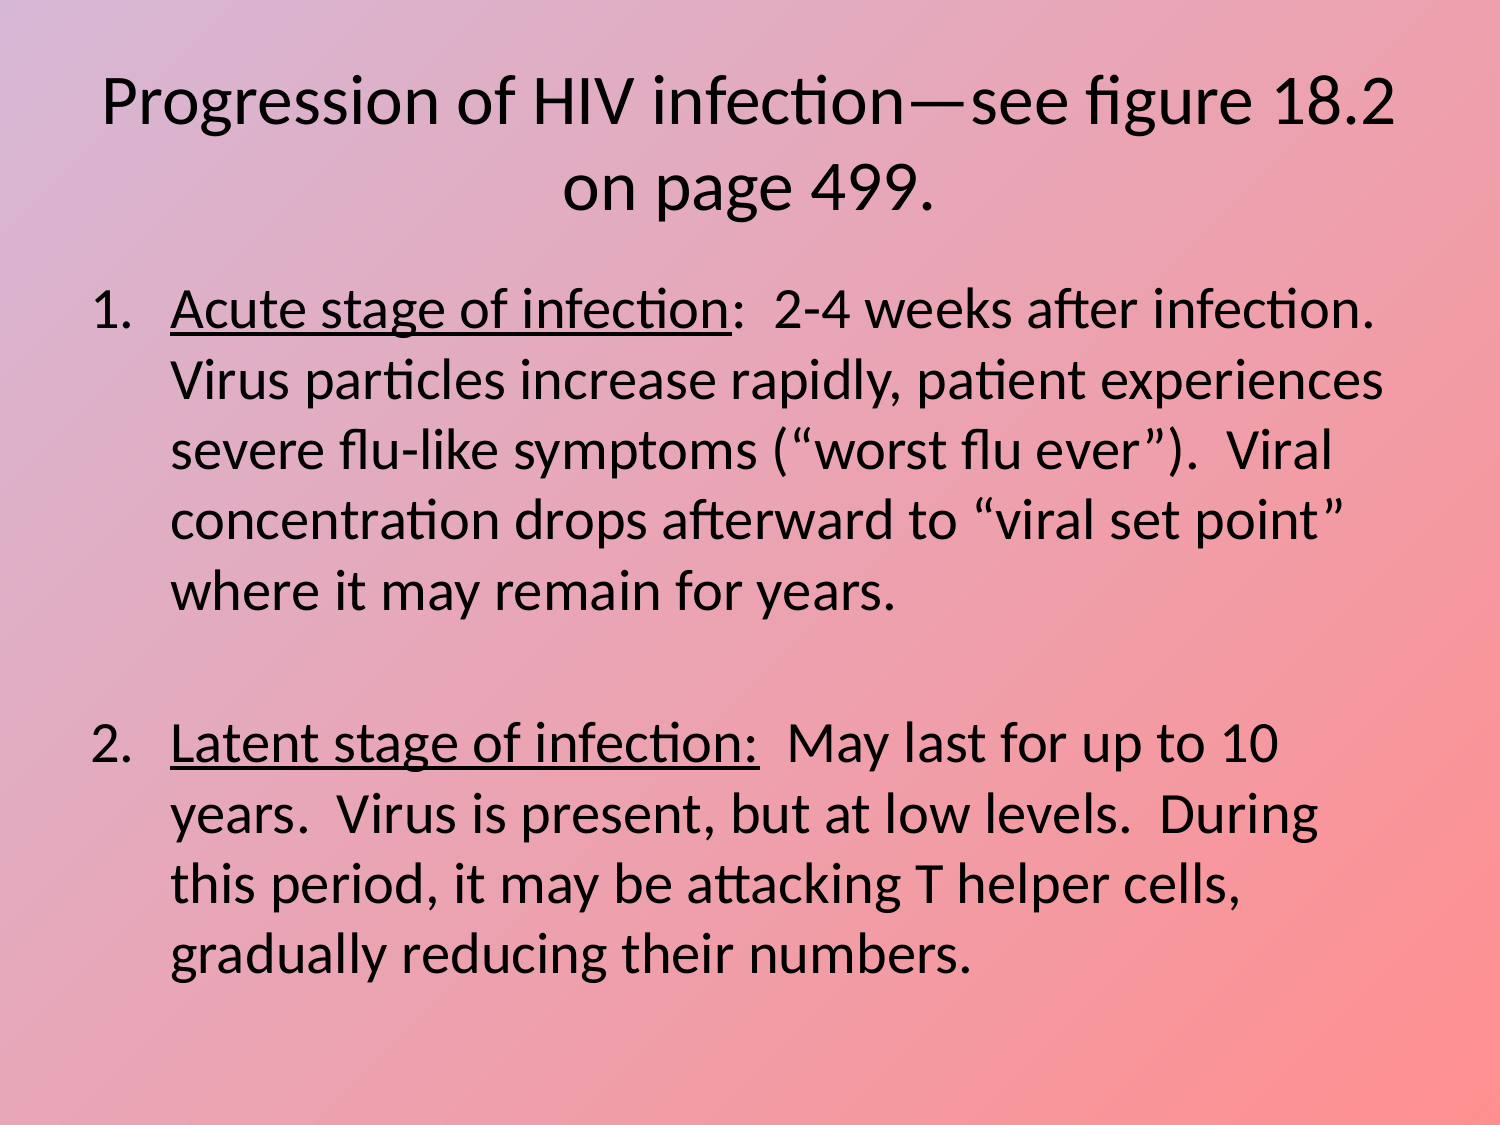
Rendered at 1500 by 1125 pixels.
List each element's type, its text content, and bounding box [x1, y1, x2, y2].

title Progression of HIV infection—see figure 18.2 on page 499. [75, 45, 1425, 233]
list Acute stage of infection: 2-4 weeks after infection. Virus particles increase rapidly, patient experiences severe flu-like symptoms (“worst flu ever”). Viral concentration drops afterward to “viral set point” where it may remain for years. Latent stage of infection: May last for up to 10 years. Virus is present, but at low levels. During this period, it may be attacking T helper cells, gradually reducing their numbers. [75, 262, 1425, 1005]
